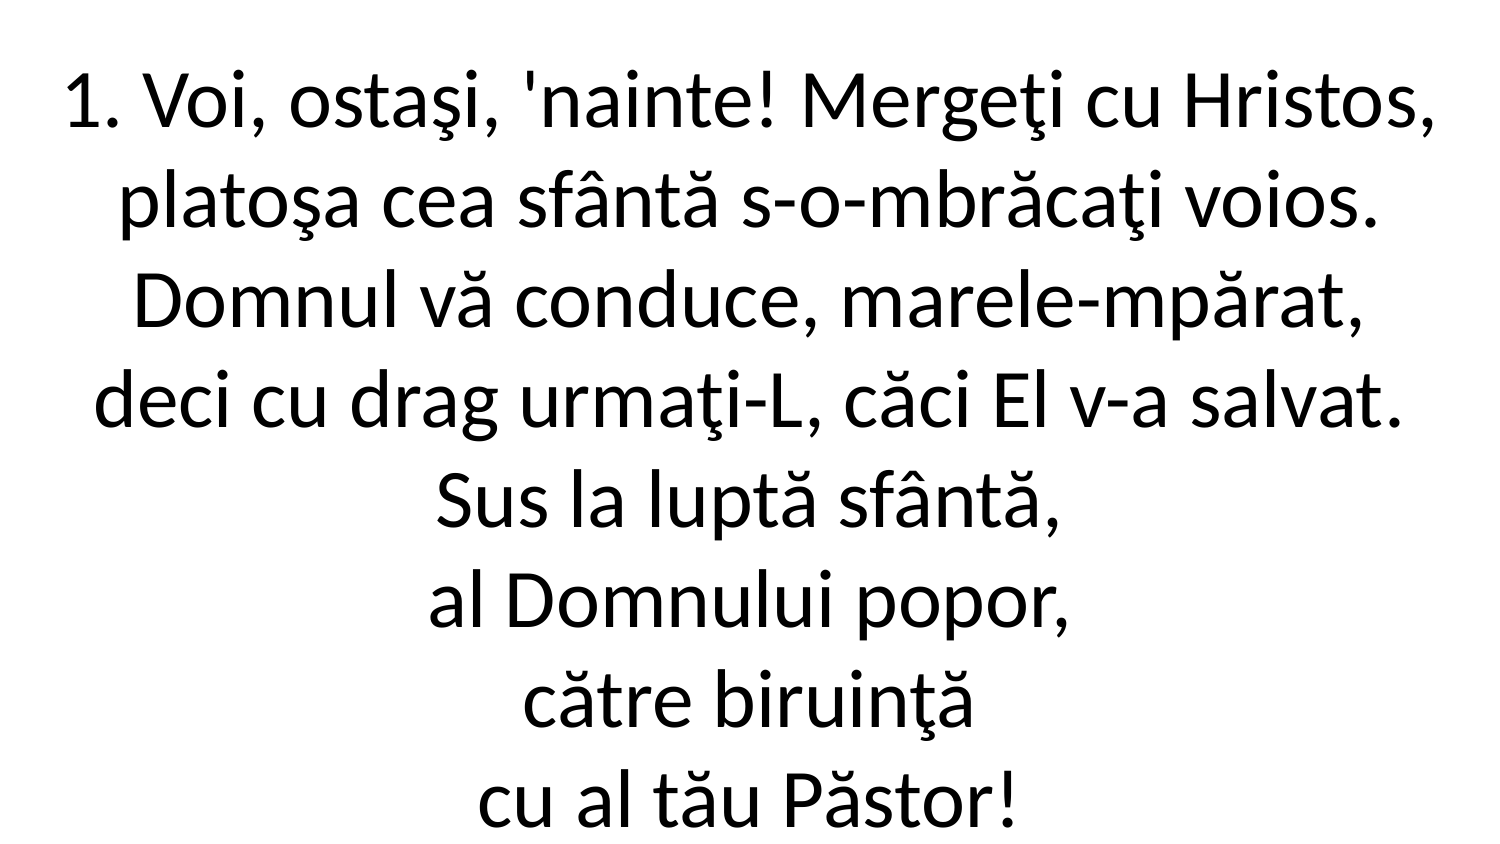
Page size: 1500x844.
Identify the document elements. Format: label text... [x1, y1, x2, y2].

text_box 1. Voi, ostaşi, 'nainte! Mergeţi cu Hristos, platoşa cea sfântă s-o-mbrăcaţi voios. Domnul vă conduce, marele-mpărat, deci cu drag urmaţi-L, căci El v-a salvat. Sus la luptă sfântă, al Domnului popor, către biruinţă cu al tău Păstor! [45, 0, 1455, 844]
